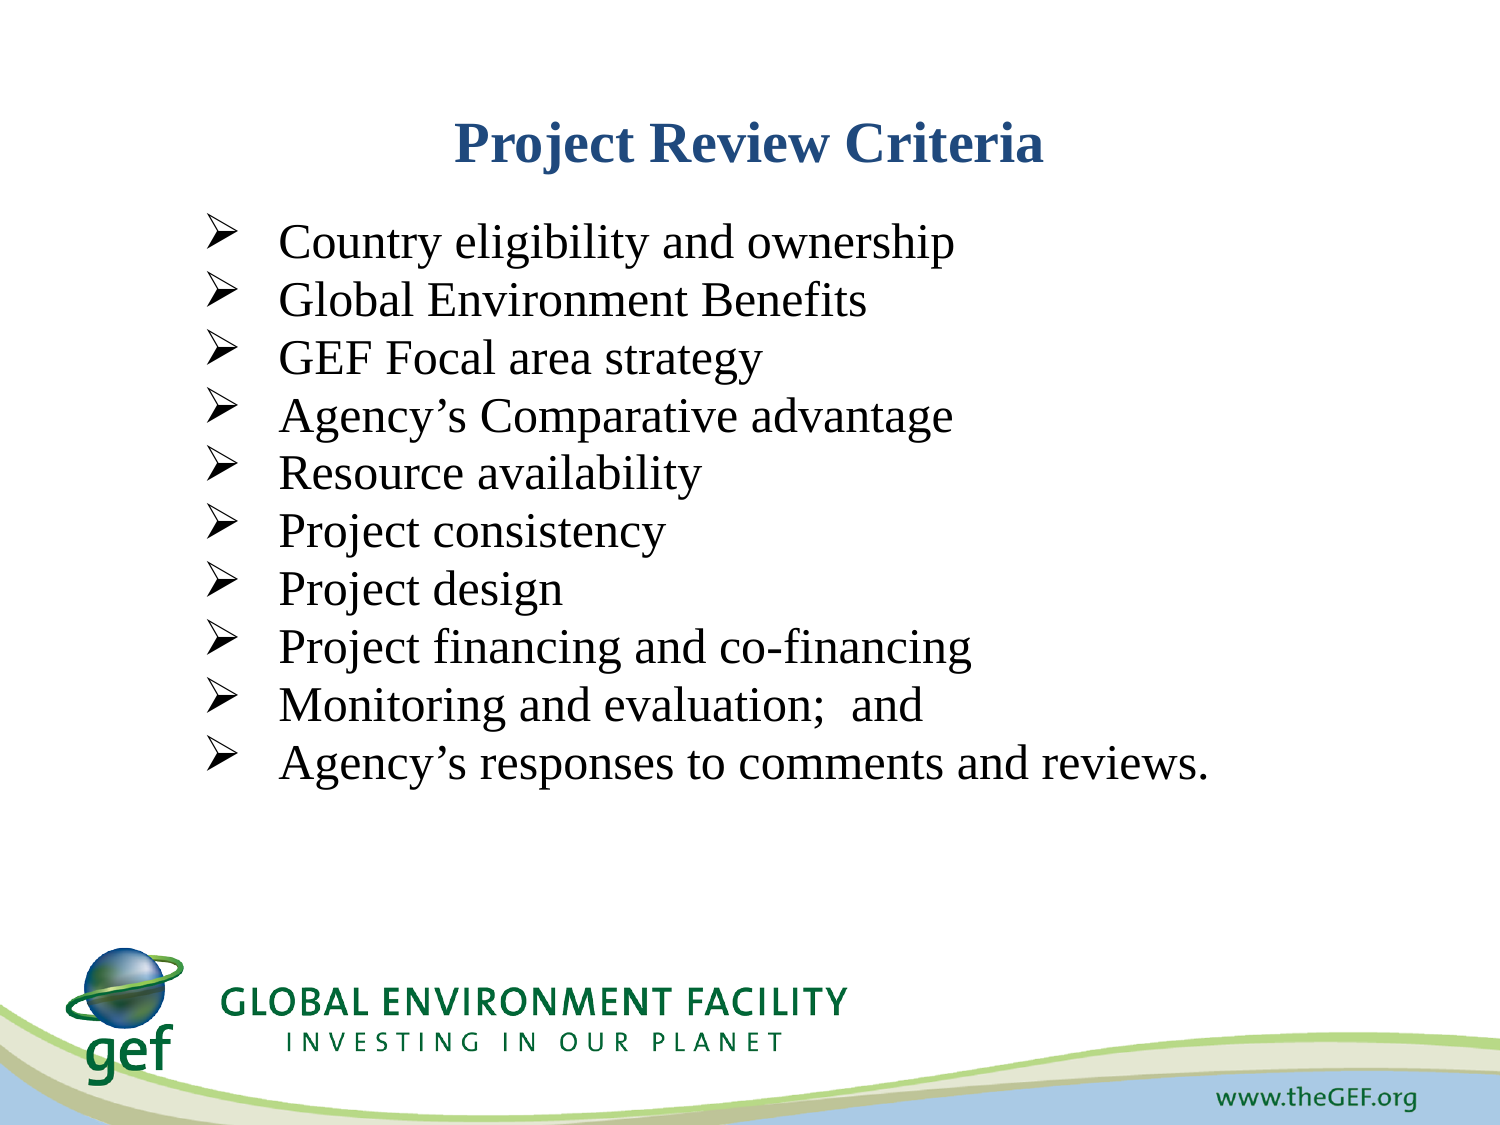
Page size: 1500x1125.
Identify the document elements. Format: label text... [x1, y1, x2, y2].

title Project Review Criteria [74, 44, 1426, 233]
picture [0, 920, 1500, 1125]
list Country eligibility and ownership Global Environment Benefits GEF Focal area strategy Agency’s Comparative advantage Resource availability Project consistency Project design Project financing and co-financing Monitoring and evaluation; and Agency’s responses to comments and reviews. [187, 212, 1263, 1006]
